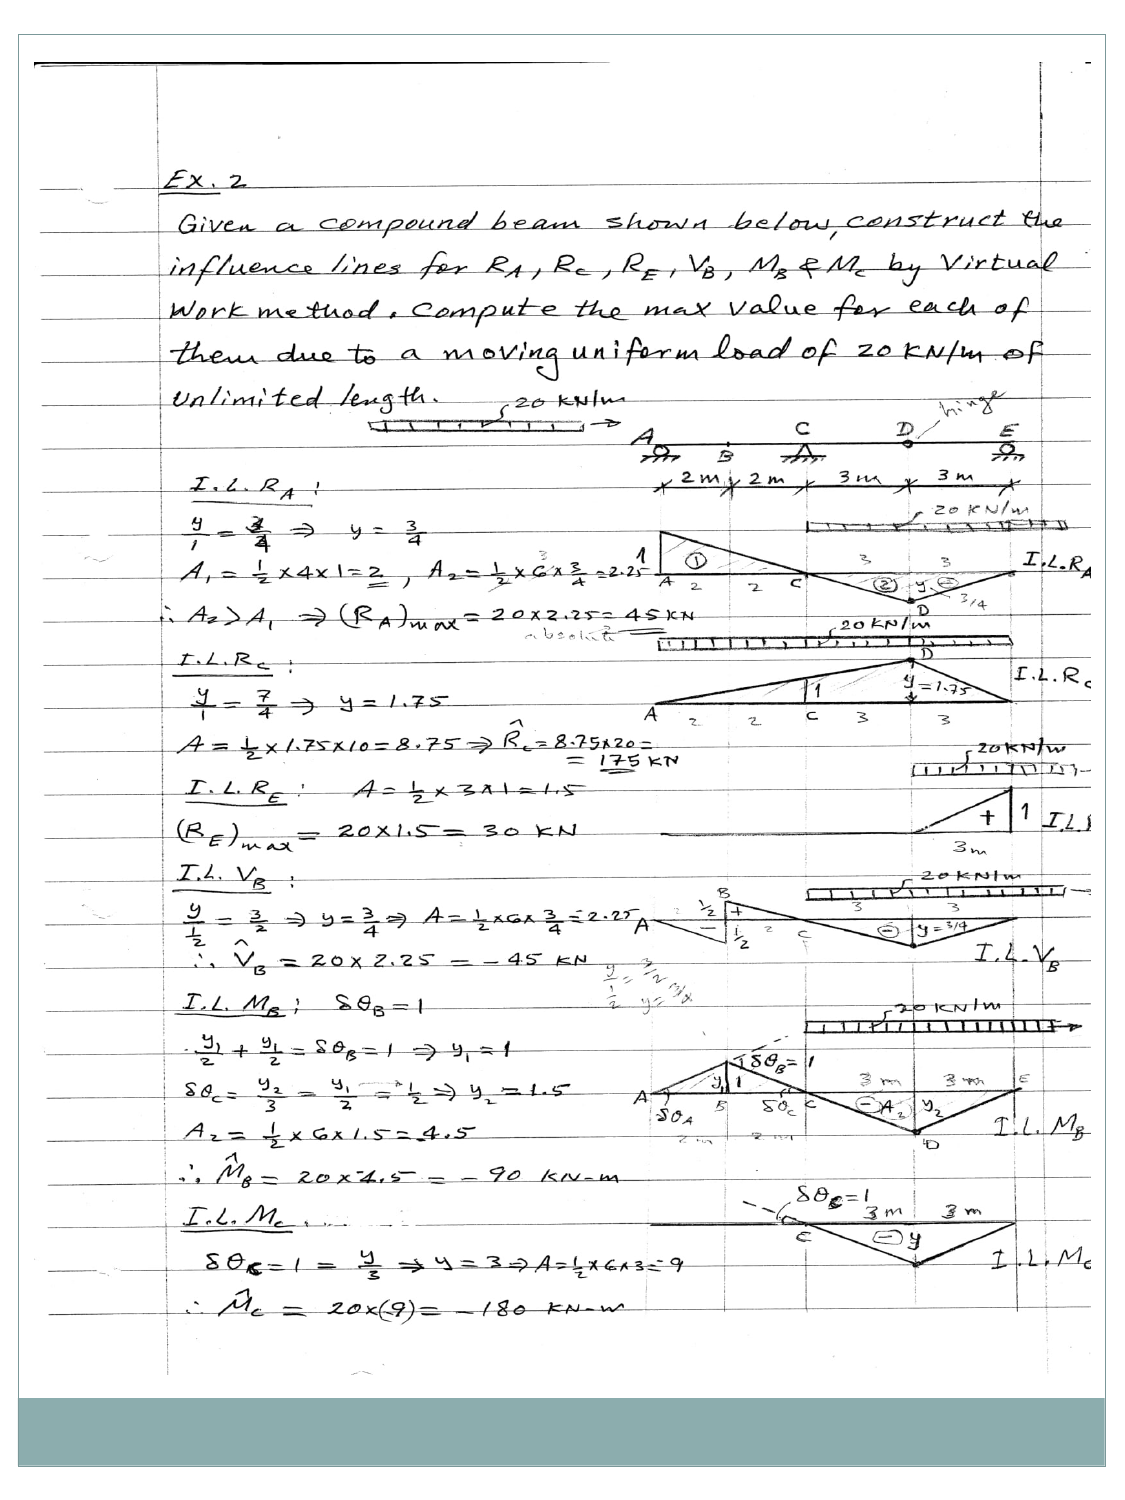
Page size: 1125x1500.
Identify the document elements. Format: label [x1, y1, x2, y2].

picture [33, 62, 1092, 1376]
